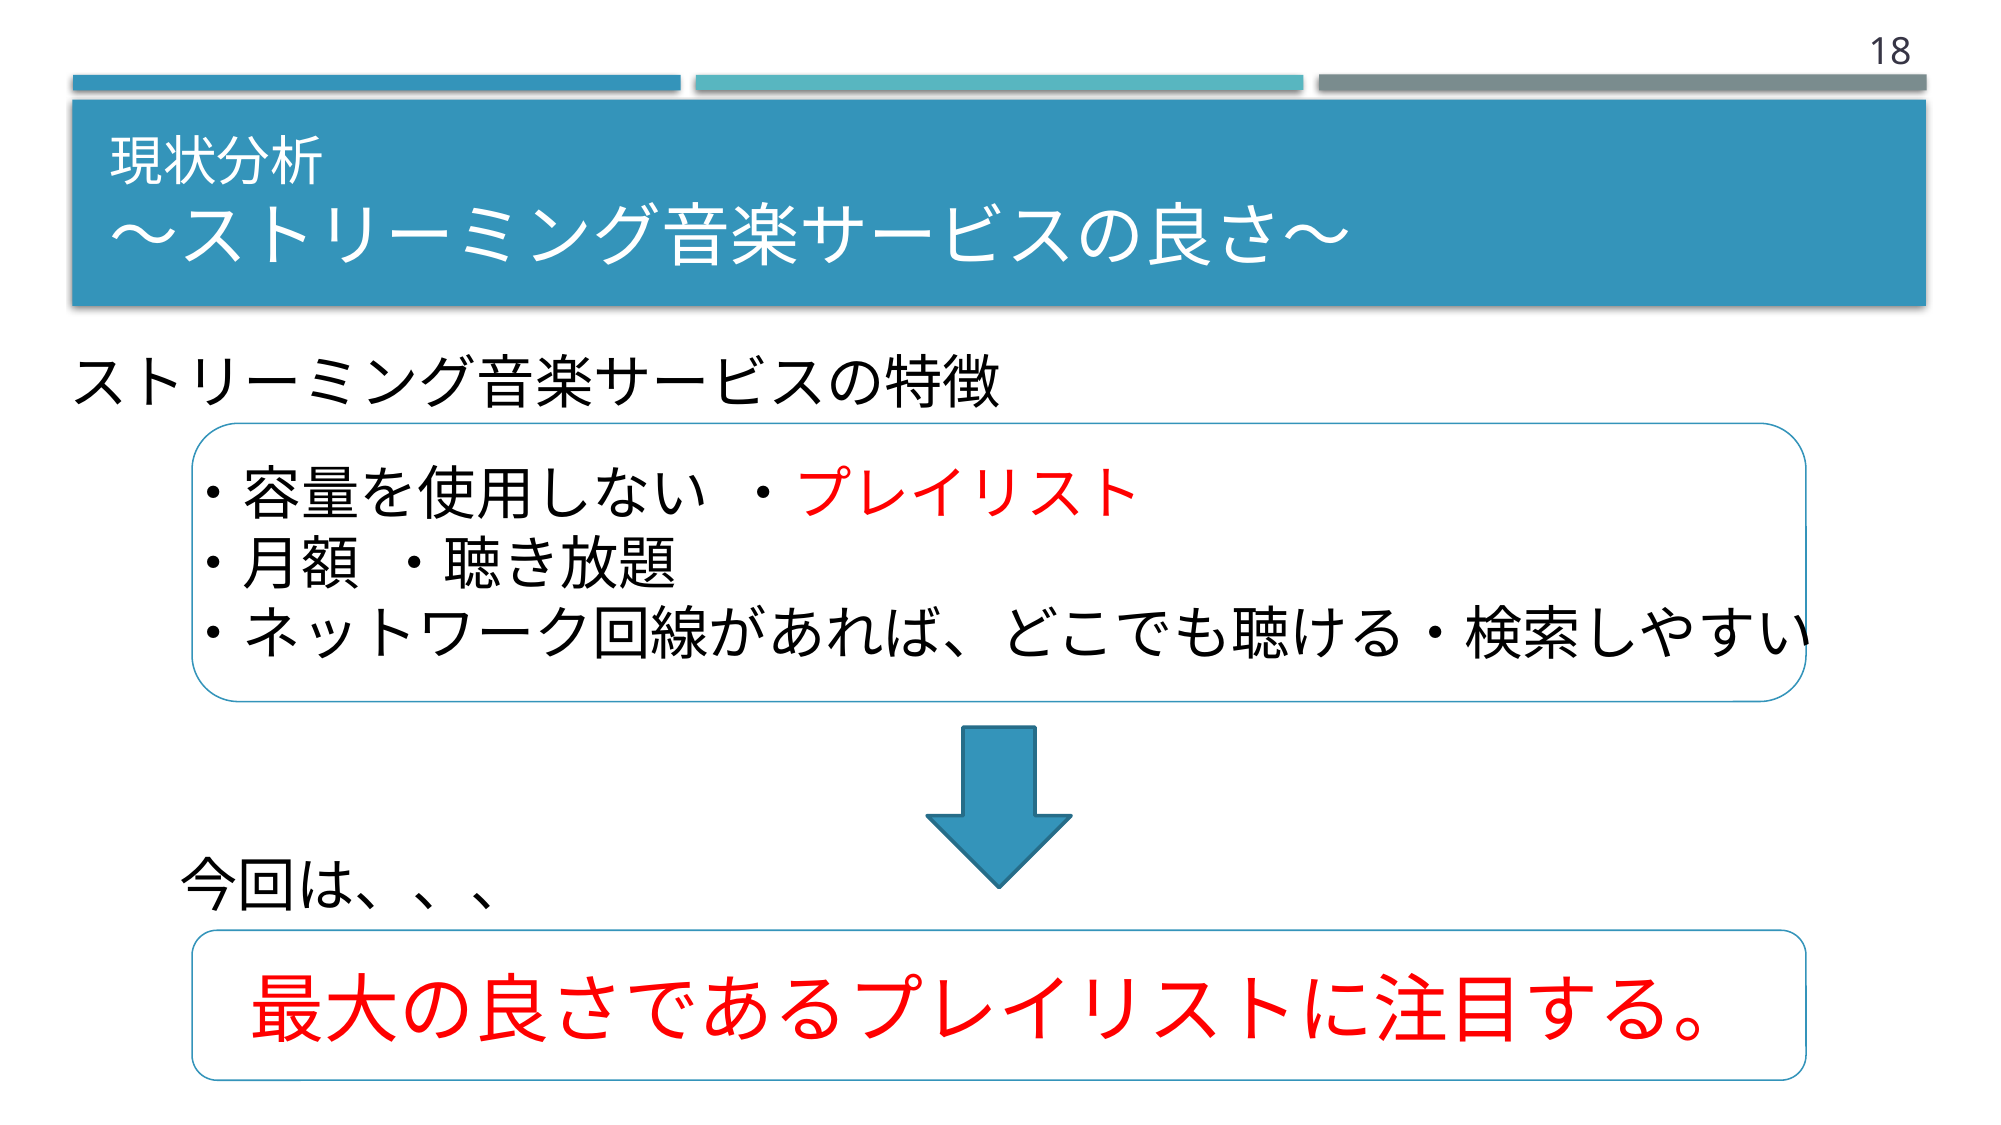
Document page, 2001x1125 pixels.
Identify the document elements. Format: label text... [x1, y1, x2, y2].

slide_number 17 [1754, 22, 1927, 83]
text_box [925, 725, 1073, 889]
title 現状分析 〜ストリーミング音楽サービスの良さ〜 [94, 119, 1904, 282]
text_box 最大の良さであるプレイリストに注目する。 [234, 953, 1764, 1059]
text_box [196, 674, 1803, 702]
text_box 今回は、、、 [164, 840, 544, 926]
text_box ・容量を使用しない ・プレイリスト ・月額 ・聴き放題 ・ネットワーク回線があれば、どこでも聴ける・検索しやすい [169, 448, 1829, 674]
text_box ストリーミング音楽サービスの特徴 [54, 337, 1016, 423]
text_box [197, 423, 1801, 448]
text_box [192, 930, 1807, 1081]
